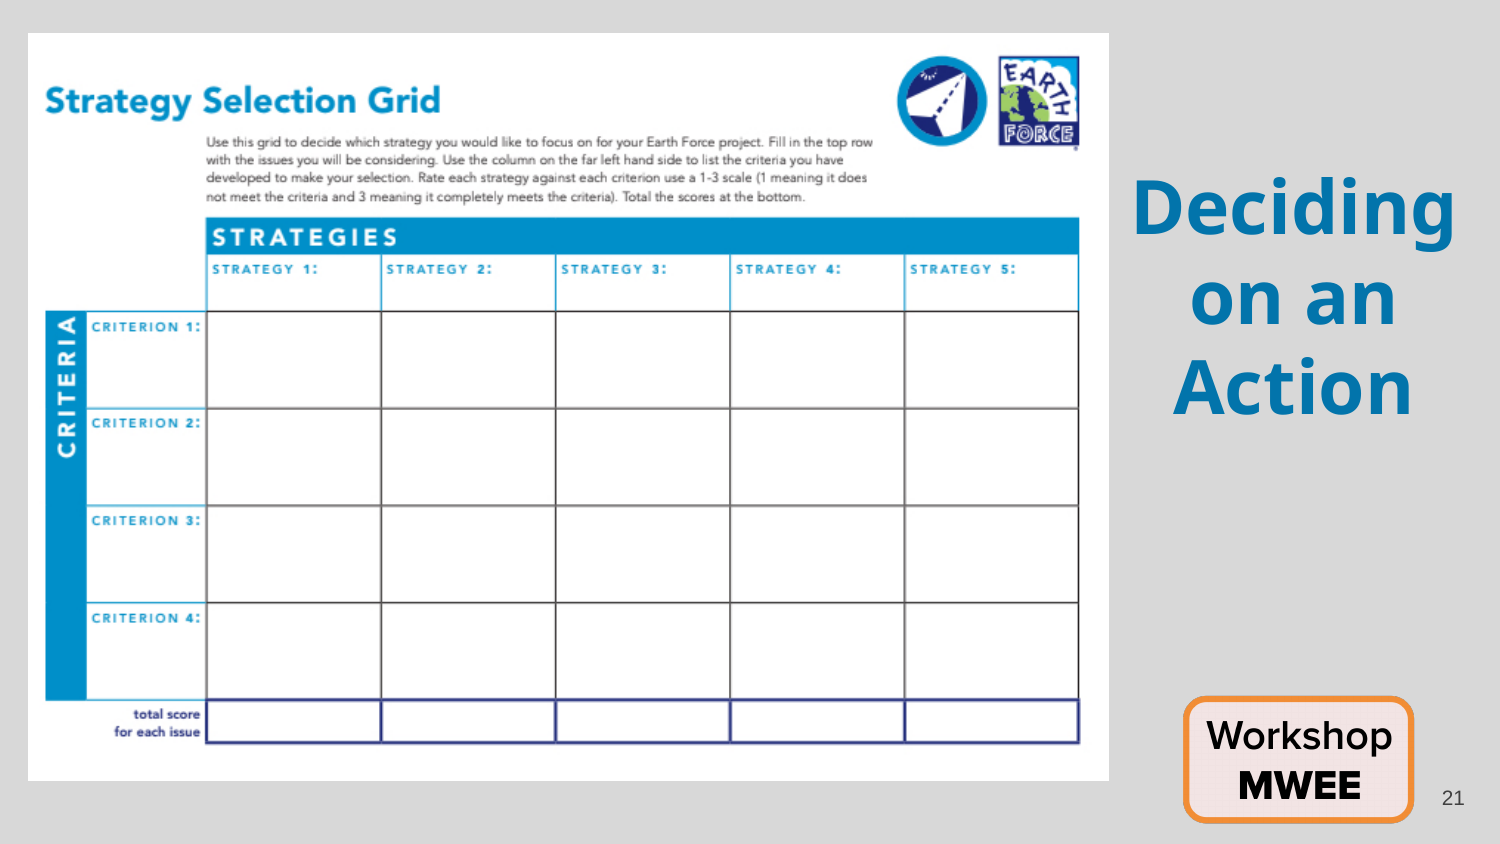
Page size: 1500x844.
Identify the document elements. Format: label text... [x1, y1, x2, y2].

title Deciding on an Action [1113, 144, 1480, 518]
picture [28, 33, 1109, 781]
slide_number ‹#› [1428, 764, 1480, 830]
picture [1174, 689, 1424, 830]
